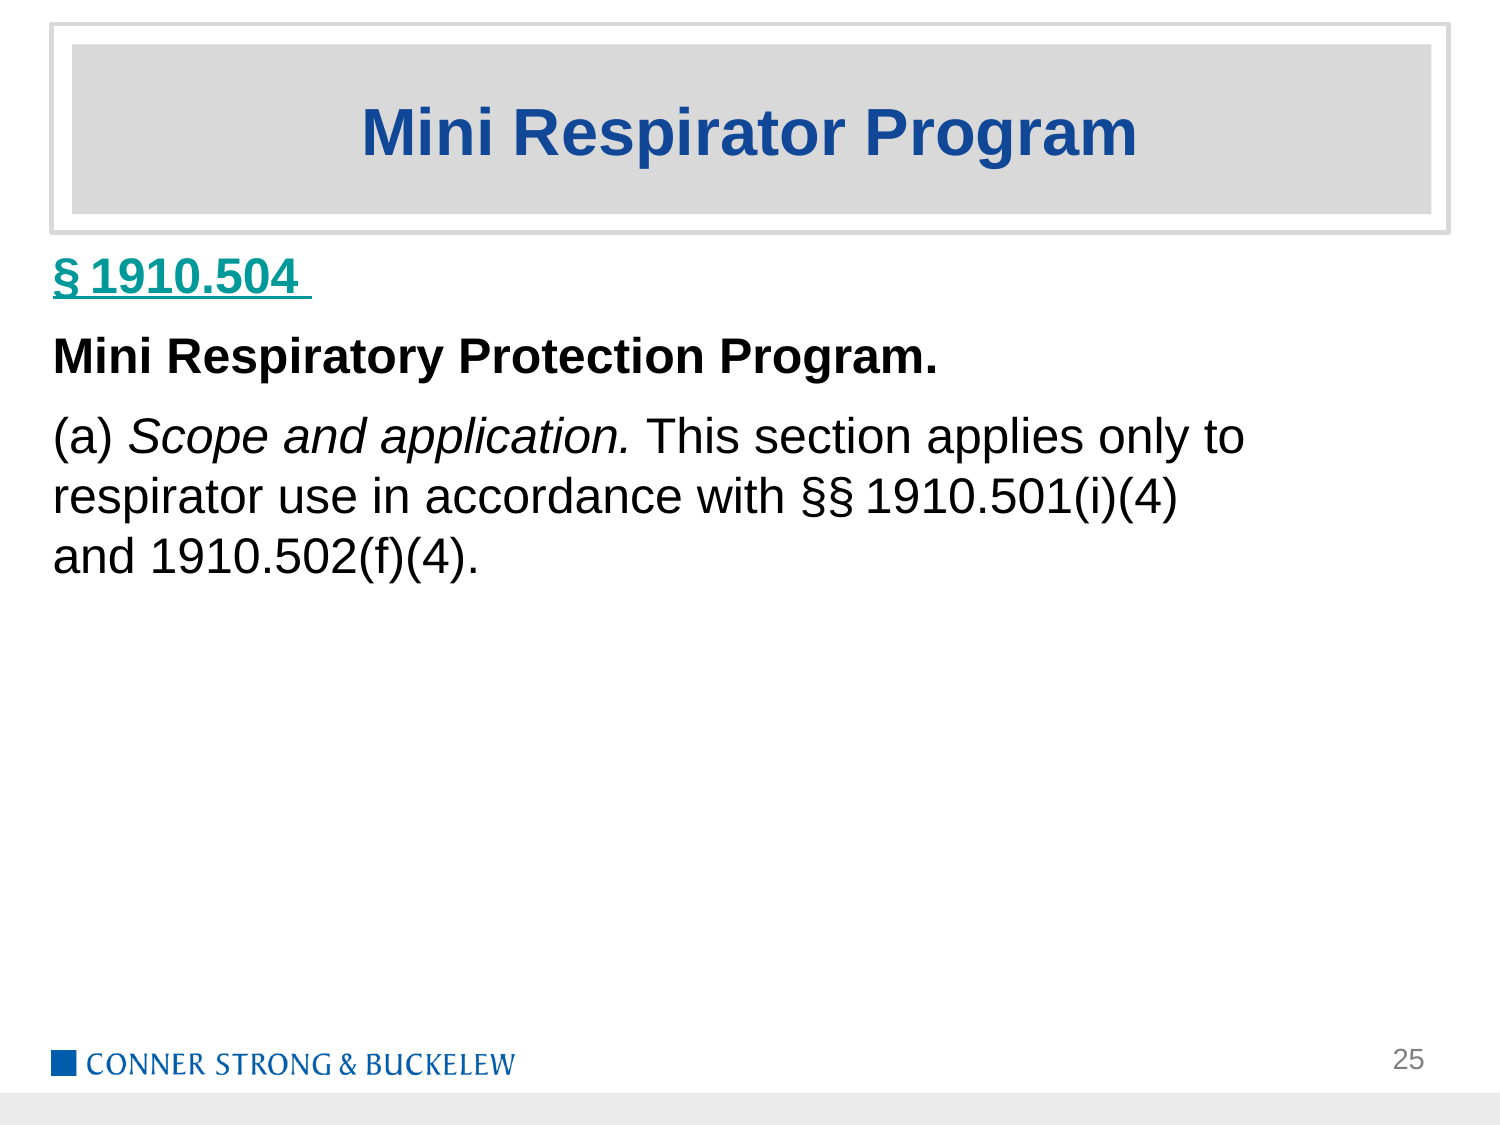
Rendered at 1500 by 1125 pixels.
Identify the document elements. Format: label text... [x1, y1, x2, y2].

title Mini Respirator Program [71, 44, 1429, 215]
picture [51, 1050, 515, 1076]
list § 1910.504 Mini Respiratory Protection Program. (a) Scope and application. This section applies only to respirator use in accordance with §§ 1910.501(i)(4) and 1910.502(f)(4). [0, 235, 1276, 911]
